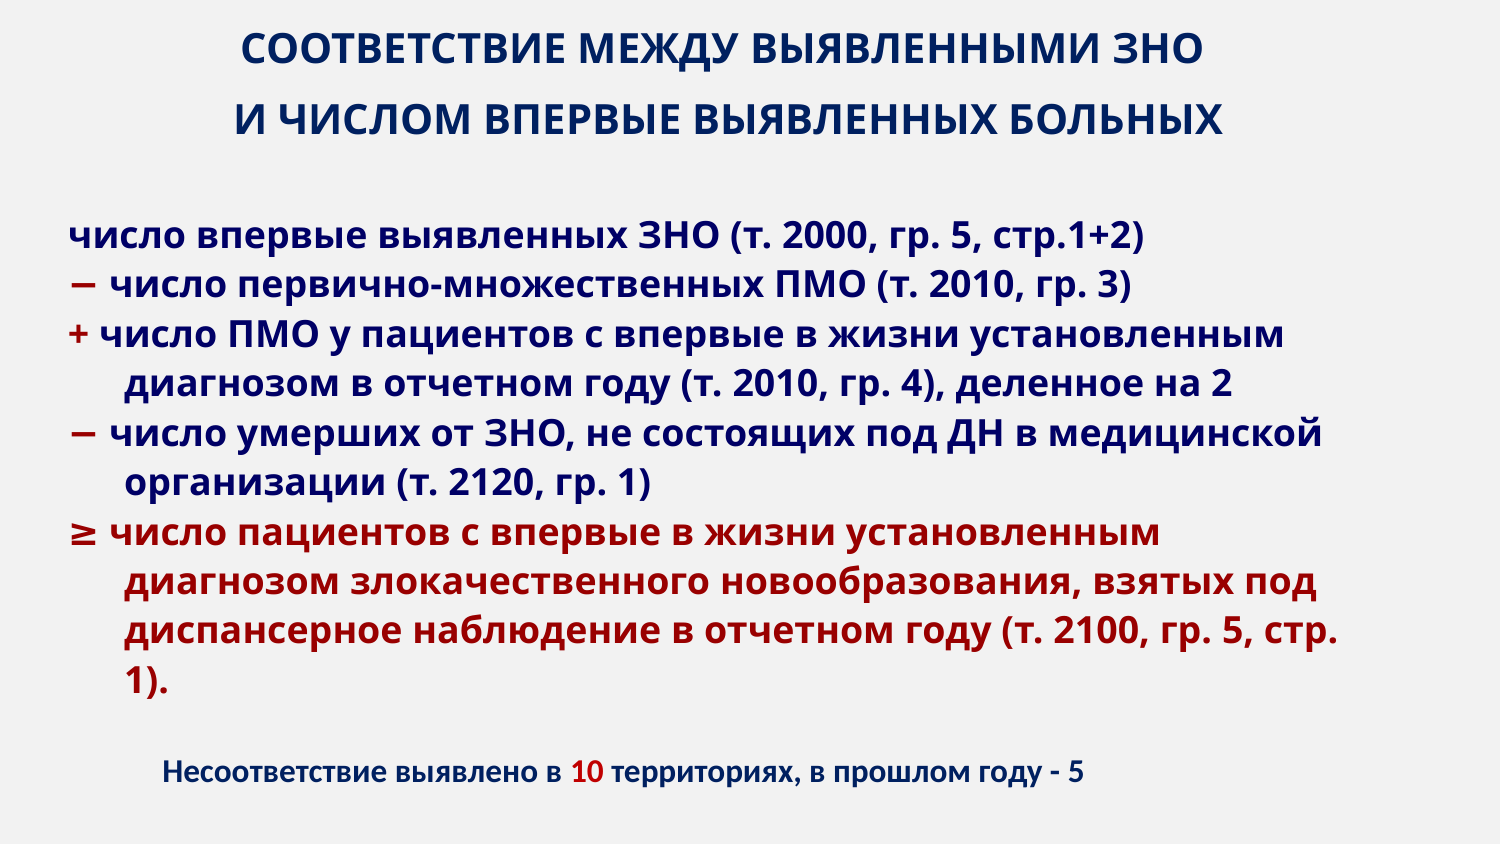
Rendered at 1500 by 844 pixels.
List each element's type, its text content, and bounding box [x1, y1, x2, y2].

text_box число впервые выявленных ЗНО (т. 2000, гр. 5, стр.1+2) − число первично-множественных ПМО (т. 2010, гр. 3) + число ПМО у пациентов с впервые в жизни установленным диагнозом в отчетном году (т. 2010, гр. 4), деленное на 2 − число умерших от ЗНО, не состоящих под ДН в медицинской организации (т. 2120, гр. 1) ≥ число пациентов с впервые в жизни установленным диагнозом злокачественного новообразования, взятых под диспансерное наблюдение в отчетном году (т. 2100, гр. 5, стр. 1). [53, 198, 1380, 709]
text_box Несоответствие выявлено в 10 территориях, в прошлом году - 5 [147, 741, 1101, 797]
text_box СООТВЕТСТВИЕ МЕЖДУ ВЫЯВЛЕННЫМИ ЗНО И ЧИСЛОМ ВПЕРВЫЕ ВЫЯВЛЕННЫХ БОЛЬНЫХ [53, 14, 1404, 150]
